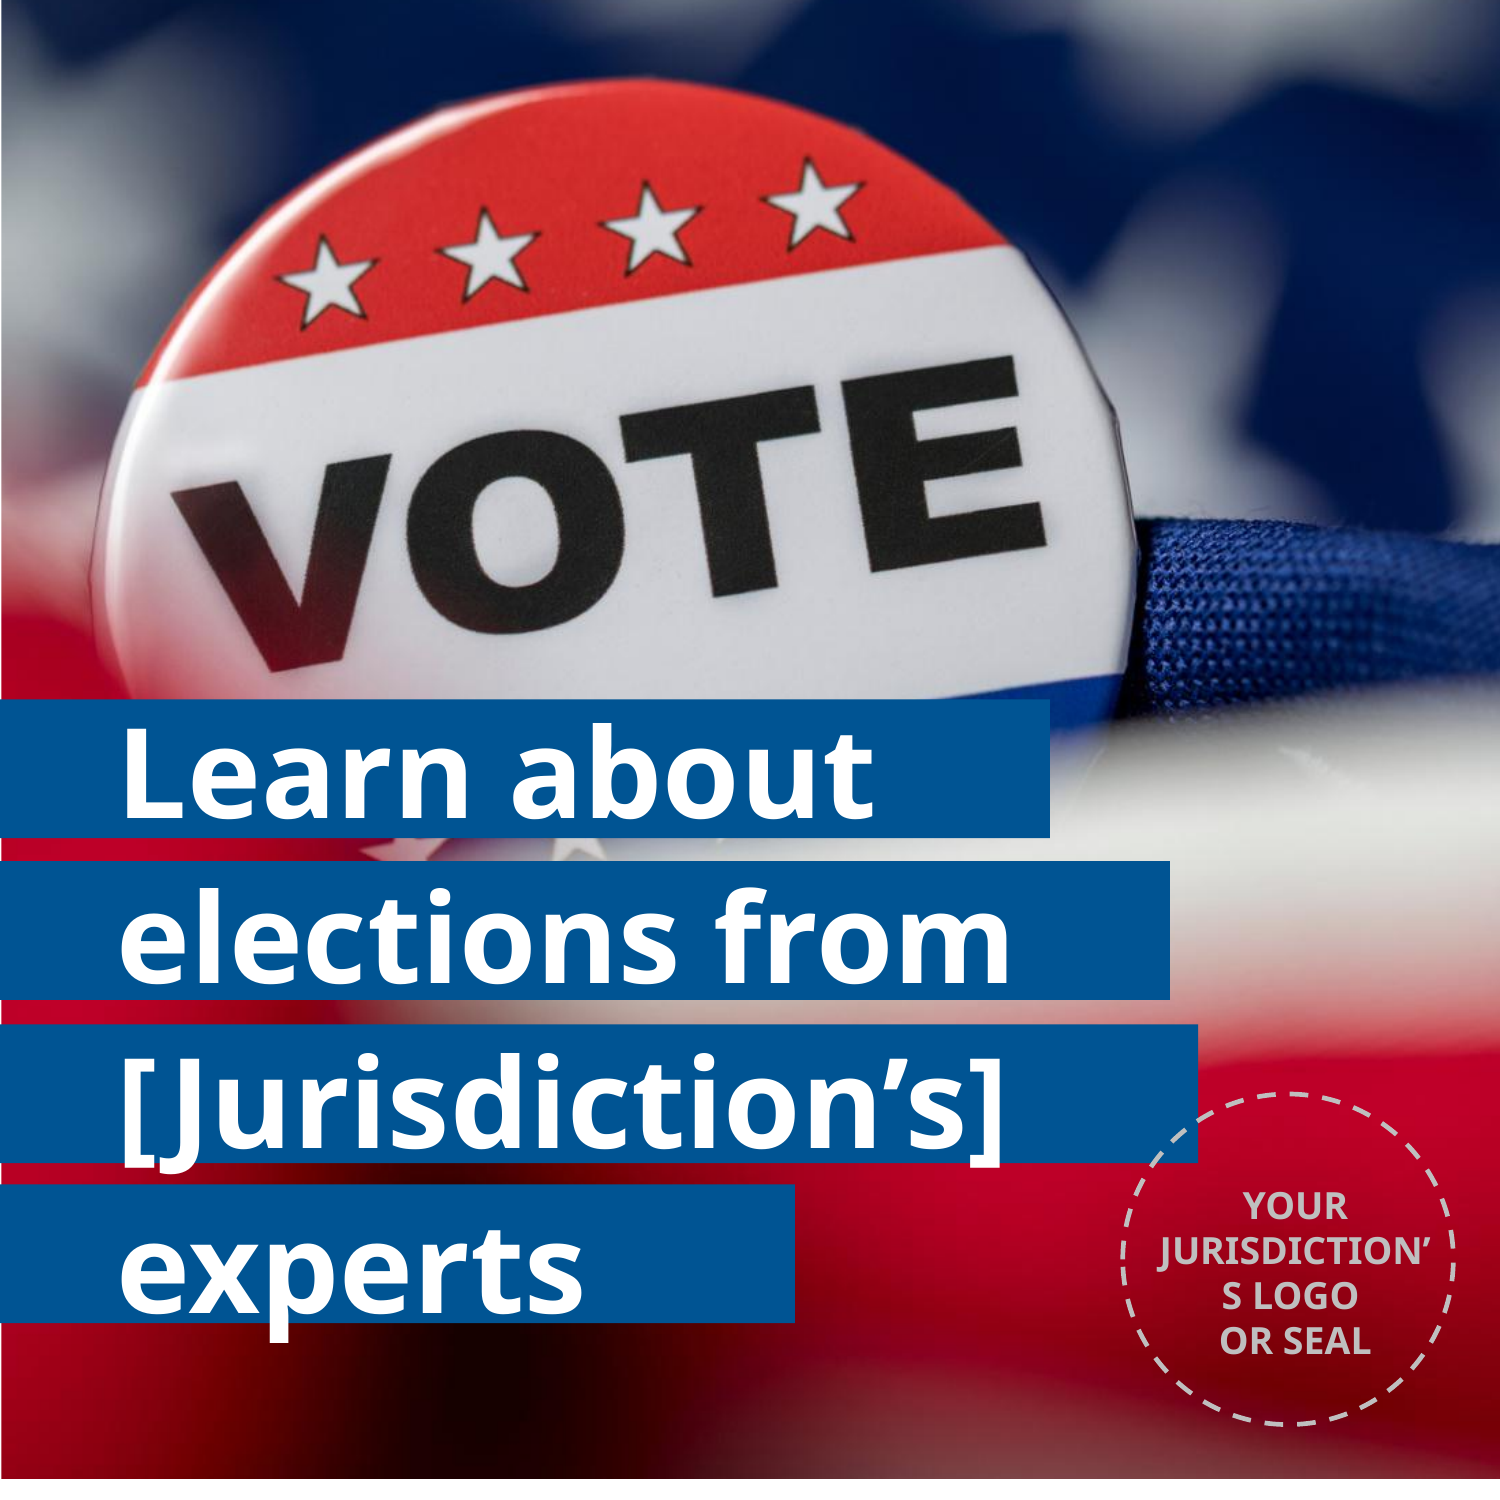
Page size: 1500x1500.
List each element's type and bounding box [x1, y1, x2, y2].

picture [1, 0, 1500, 1479]
text_box [1122, 1093, 1457, 1425]
